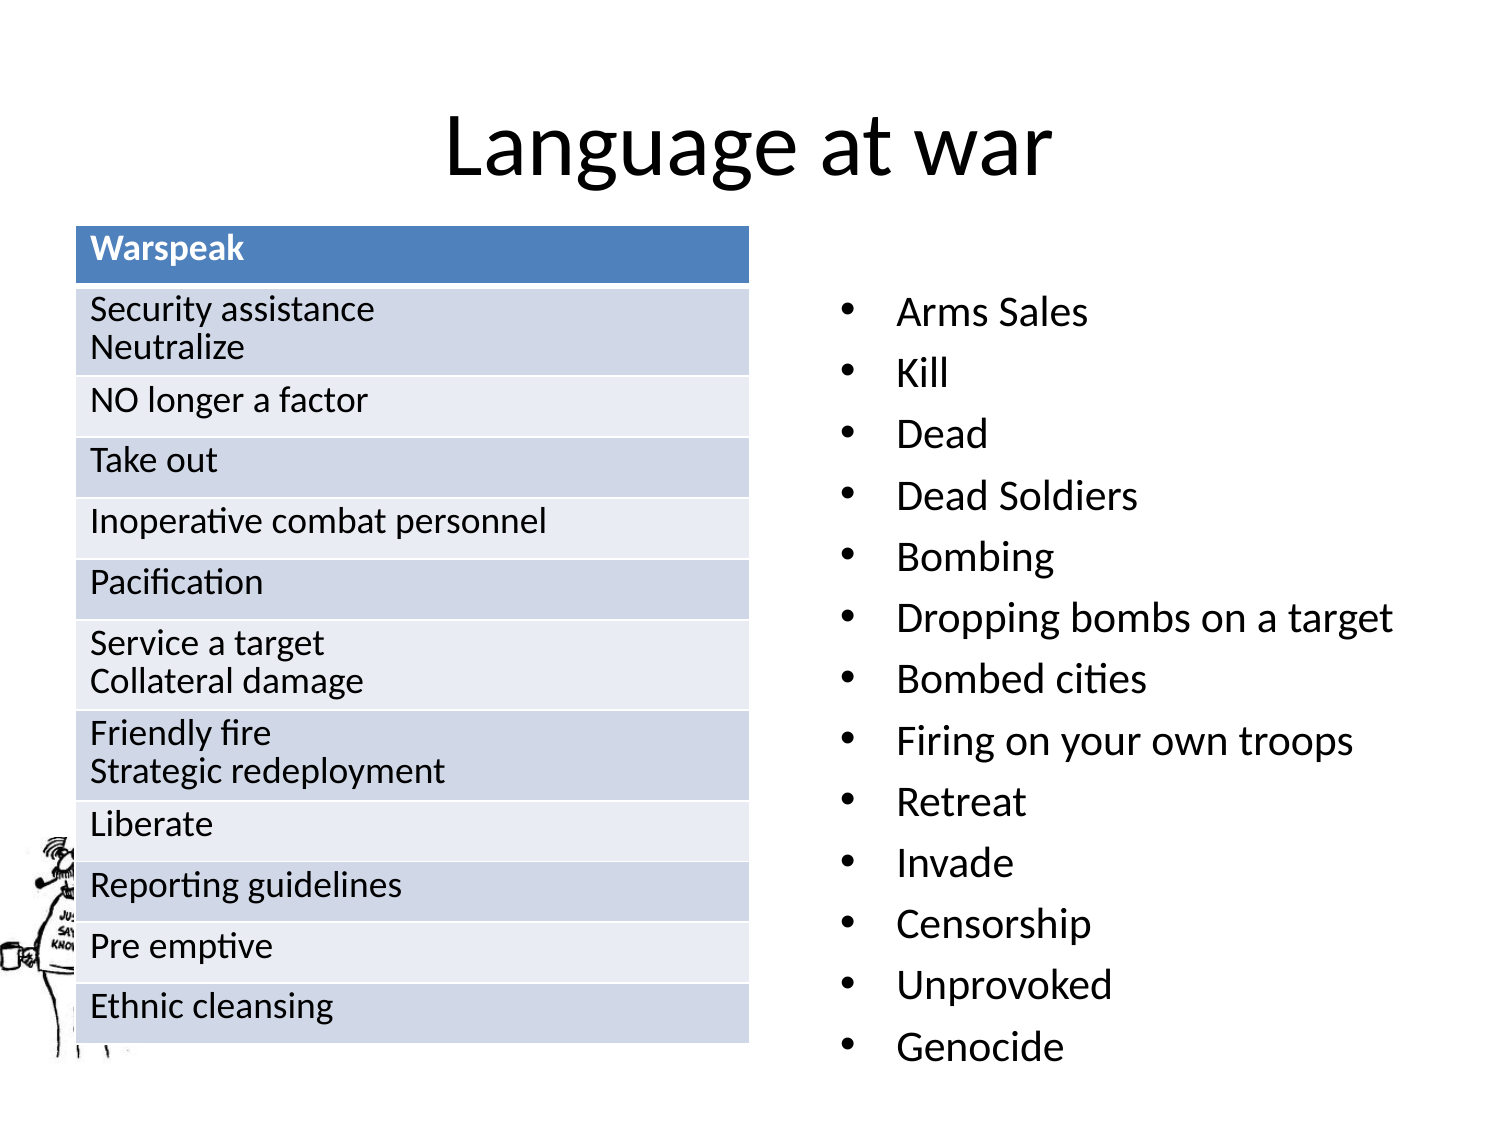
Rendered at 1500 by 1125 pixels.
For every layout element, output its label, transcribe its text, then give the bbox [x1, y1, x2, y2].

table_cell Security assistance Neutralize [76, 289, 749, 375]
table_cell Service a target Collateral damage [76, 621, 749, 709]
table_cell Take out [76, 438, 749, 497]
table_cell Inoperative combat personnel [76, 499, 749, 558]
picture [0, 837, 171, 1125]
table_cell Pacification [76, 560, 749, 619]
table_cell Pre emptive [76, 923, 749, 982]
table_cell Ethnic cleansing [76, 984, 749, 1043]
table_header Warspeak [76, 226, 749, 283]
title Language at war [75, 45, 1425, 233]
text_box Arms Sales Kill Dead Dead Soldiers Bombing Dropping bombs on a target Bombed cities Firing on your own troops Retreat Invade Censorship Unprovoked Genocide [824, 274, 1425, 1100]
table_cell Reporting guidelines [76, 862, 749, 921]
table_cell Liberate [76, 802, 749, 861]
table_cell Friendly fire Strategic redeployment [76, 711, 749, 800]
table_cell NO longer a factor [76, 377, 749, 436]
